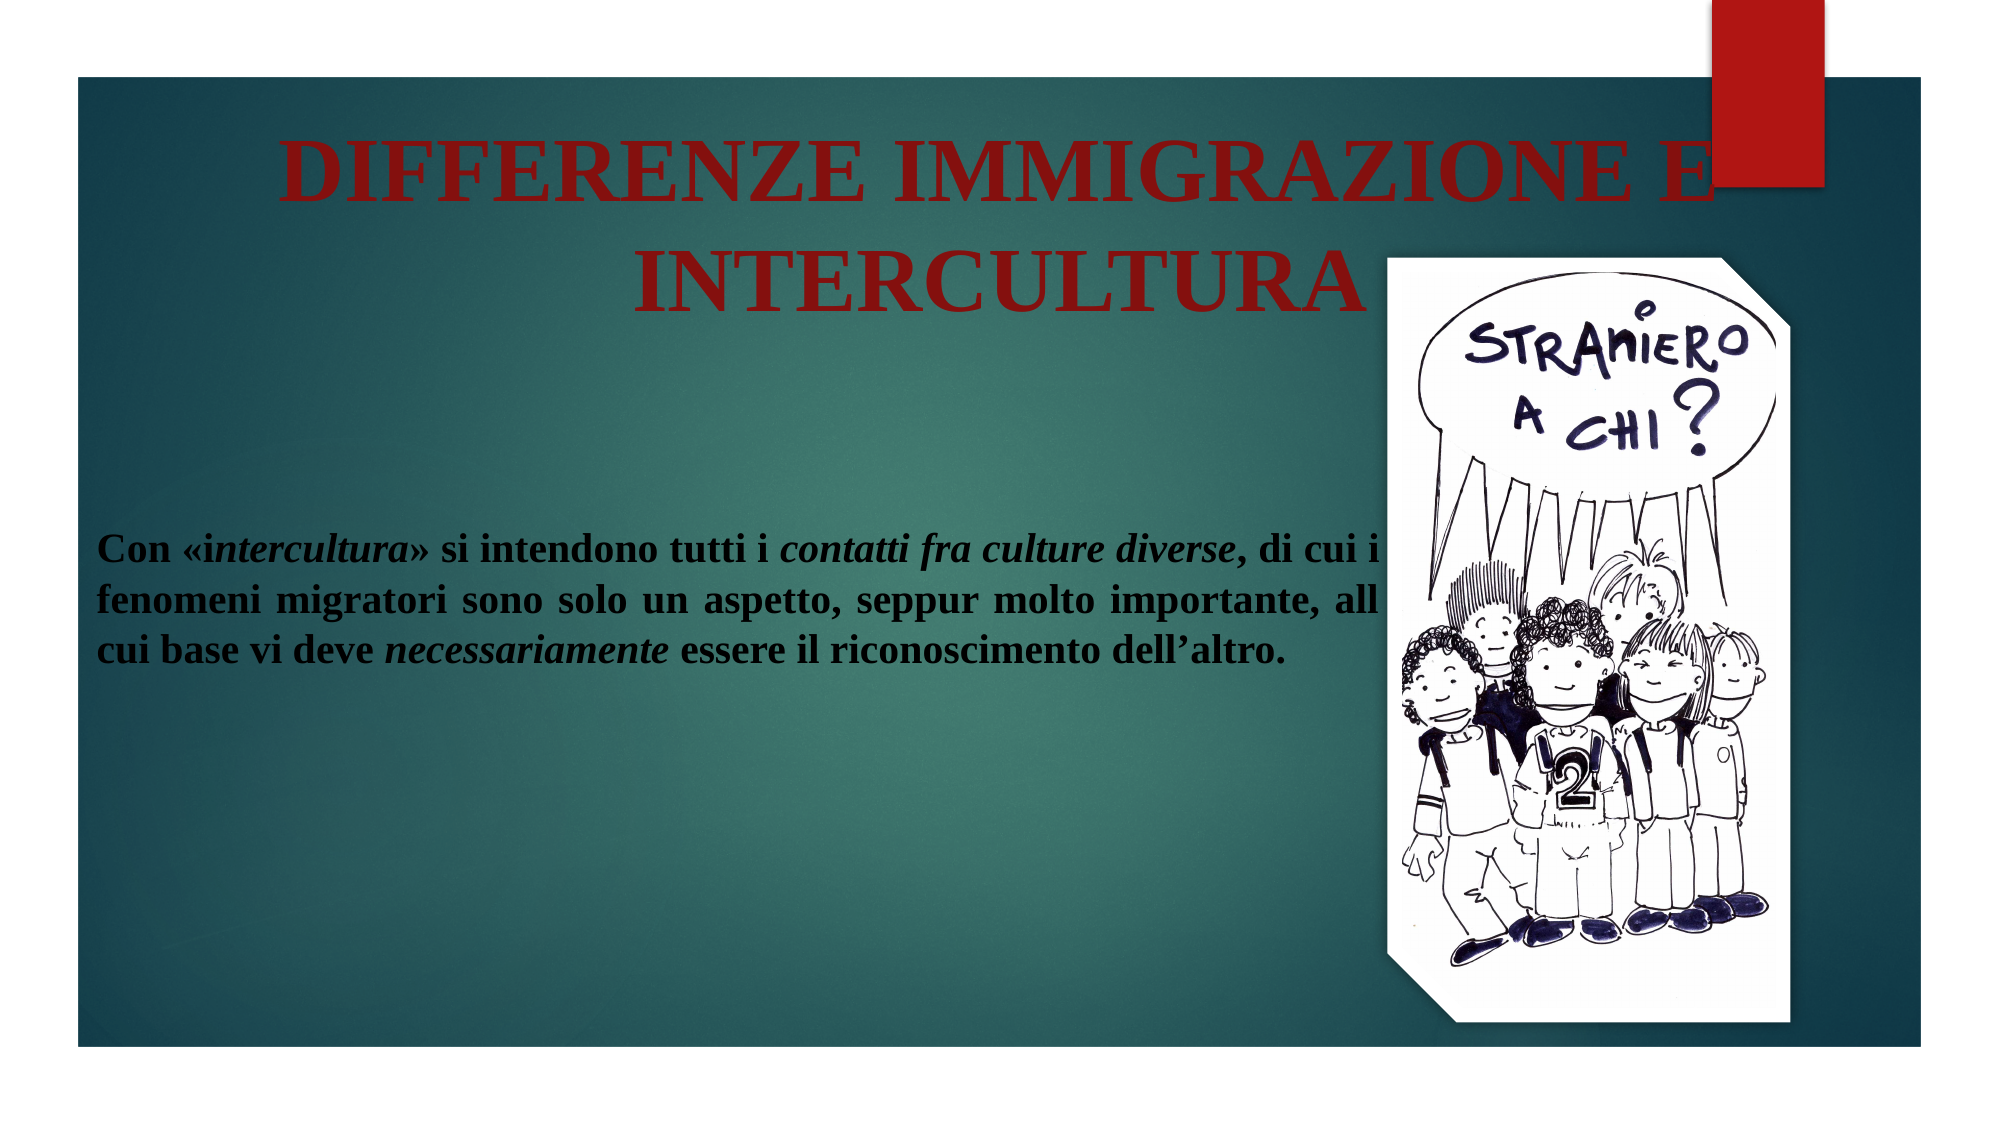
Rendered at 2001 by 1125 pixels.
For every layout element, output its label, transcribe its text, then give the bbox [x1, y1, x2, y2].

title Differenze Immigrazione e Intercultura [0, 0, 2000, 440]
subtitle Con «intercultura» si intendono tutti i contatti fra culture diverse, di cui i fenomeni migratori sono solo un aspetto, seppur molto importante, all cui base vi deve necessariamente essere il riconoscimento dell’altro. [81, 439, 1377, 754]
picture [1394, 264, 1784, 1016]
